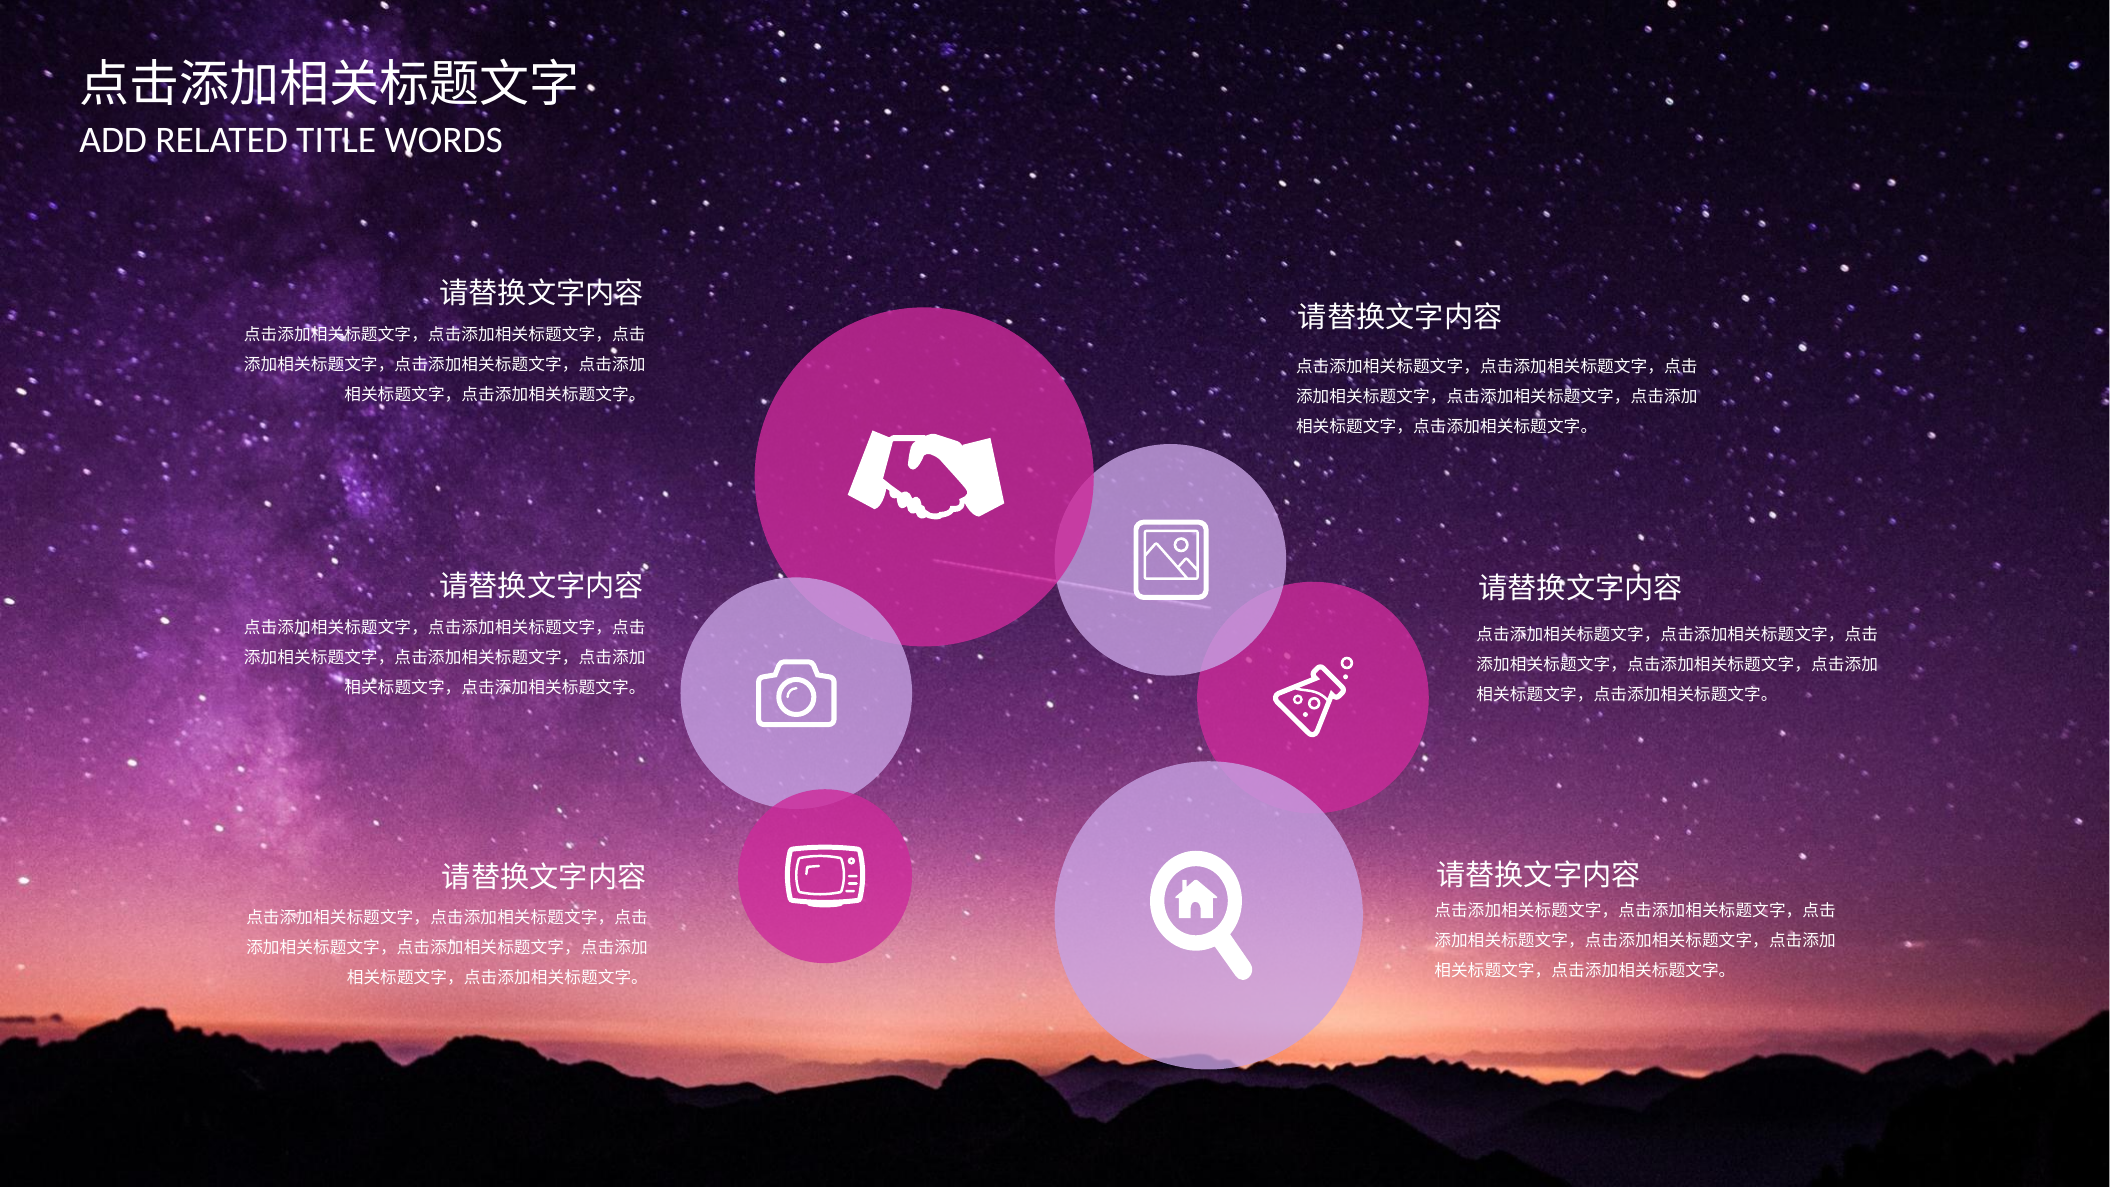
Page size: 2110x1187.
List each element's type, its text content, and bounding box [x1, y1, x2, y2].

text_box ADD RELATED TITLE WORDS [63, 107, 520, 169]
text_box 点击添加相关标题文字 [63, 43, 596, 120]
text_box 请替换文字内容 [1420, 841, 1819, 899]
text_box 请替换文字内容 [1282, 283, 1681, 341]
text_box 点击添加相关标题文字，点击添加相关标题文字，点击添加相关标题文字，点击添加相关标题文字，点击添加相关标题文字，点击添加相关标题文字。 [224, 599, 660, 704]
text_box 点击添加相关标题文字，点击添加相关标题文字，点击添加相关标题文字，点击添加相关标题文字，点击添加相关标题文字，点击添加相关标题文字。 [1420, 883, 1856, 988]
text_box 点击添加相关标题文字，点击添加相关标题文字，点击添加相关标题文字，点击添加相关标题文字，点击添加相关标题文字，点击添加相关标题文字。 [1281, 338, 1717, 443]
text_box 请替换文字内容 [261, 259, 661, 318]
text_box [738, 789, 913, 964]
text_box 点击添加相关标题文字，点击添加相关标题文字，点击添加相关标题文字，点击添加相关标题文字，点击添加相关标题文字，点击添加相关标题文字。 [227, 890, 663, 995]
text_box 请替换文字内容 [1462, 554, 1862, 613]
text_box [1197, 581, 1429, 814]
text_box 点击添加相关标题文字，点击添加相关标题文字，点击添加相关标题文字，点击添加相关标题文字，点击添加相关标题文字，点击添加相关标题文字。 [224, 306, 660, 411]
text_box 点击添加相关标题文字，点击添加相关标题文字，点击添加相关标题文字，点击添加相关标题文字，点击添加相关标题文字，点击添加相关标题文字。 [1462, 606, 1898, 711]
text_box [754, 307, 1094, 647]
text_box 请替换文字内容 [263, 843, 663, 901]
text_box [1054, 444, 1287, 676]
picture [0, 0, 2110, 1187]
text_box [1054, 761, 1363, 1070]
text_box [680, 577, 913, 809]
text_box 请替换文字内容 [261, 552, 661, 611]
